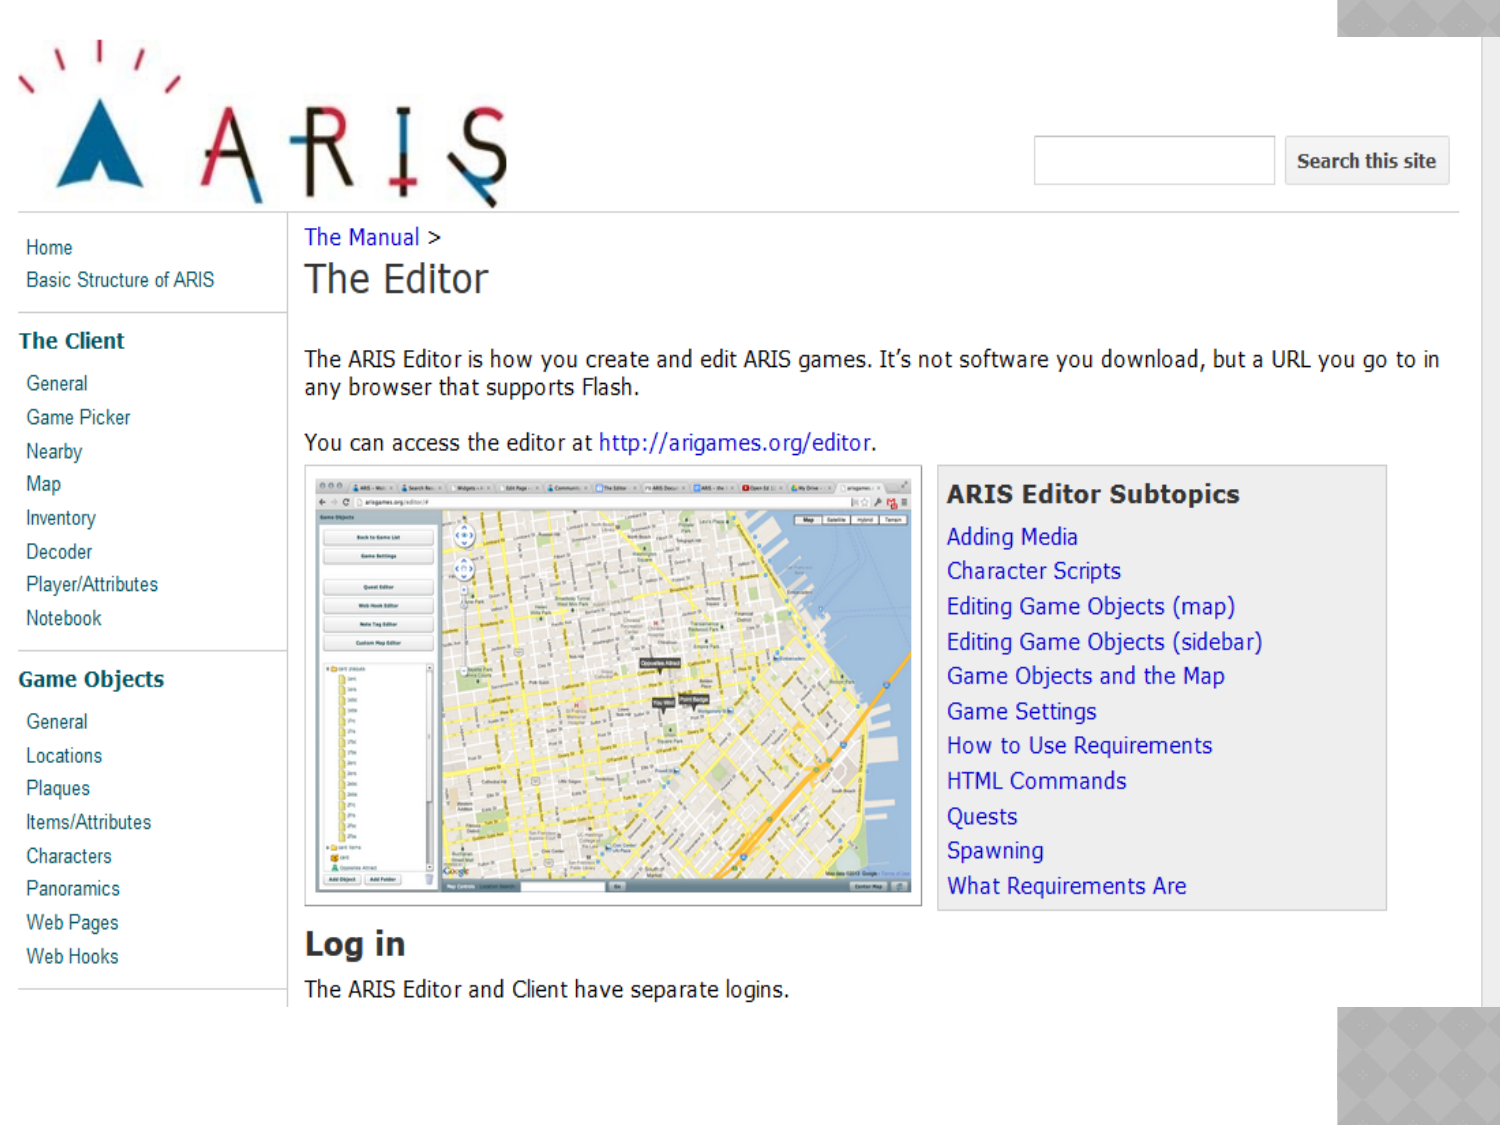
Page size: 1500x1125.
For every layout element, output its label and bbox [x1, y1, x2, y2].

picture [0, 36, 1500, 1008]
